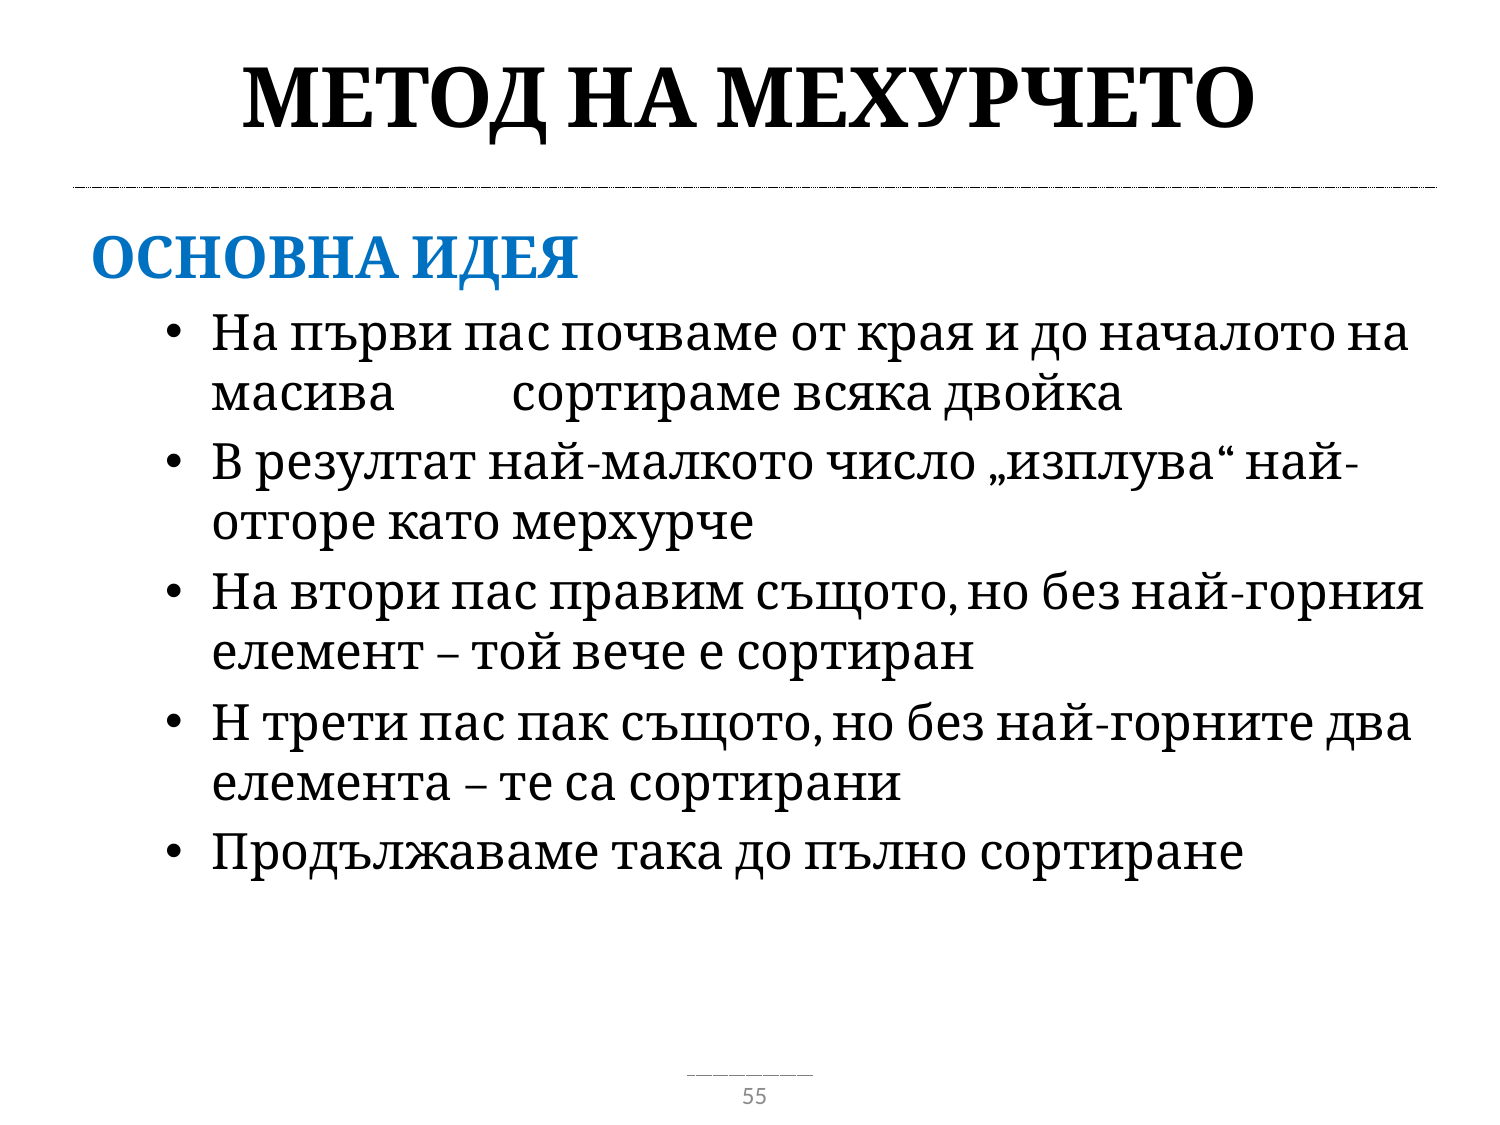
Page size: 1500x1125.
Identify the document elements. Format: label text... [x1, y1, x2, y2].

title Метод на мехурчето [0, 0, 1500, 188]
slide_number 55 [579, 1065, 930, 1125]
list Основна идея На първи пас почваме от края и до началото на масива сортираме всяка двойка В резултат най-малкото число „изплува“ най-отгоре като мерхурче На втори пас правим същото, но без най-горния елемент – той вече е сортиран Н трети пас пак същото, но без най-горните два елемента – те са сортирани Продължаваме така до пълно сортиране [75, 212, 1450, 1063]
